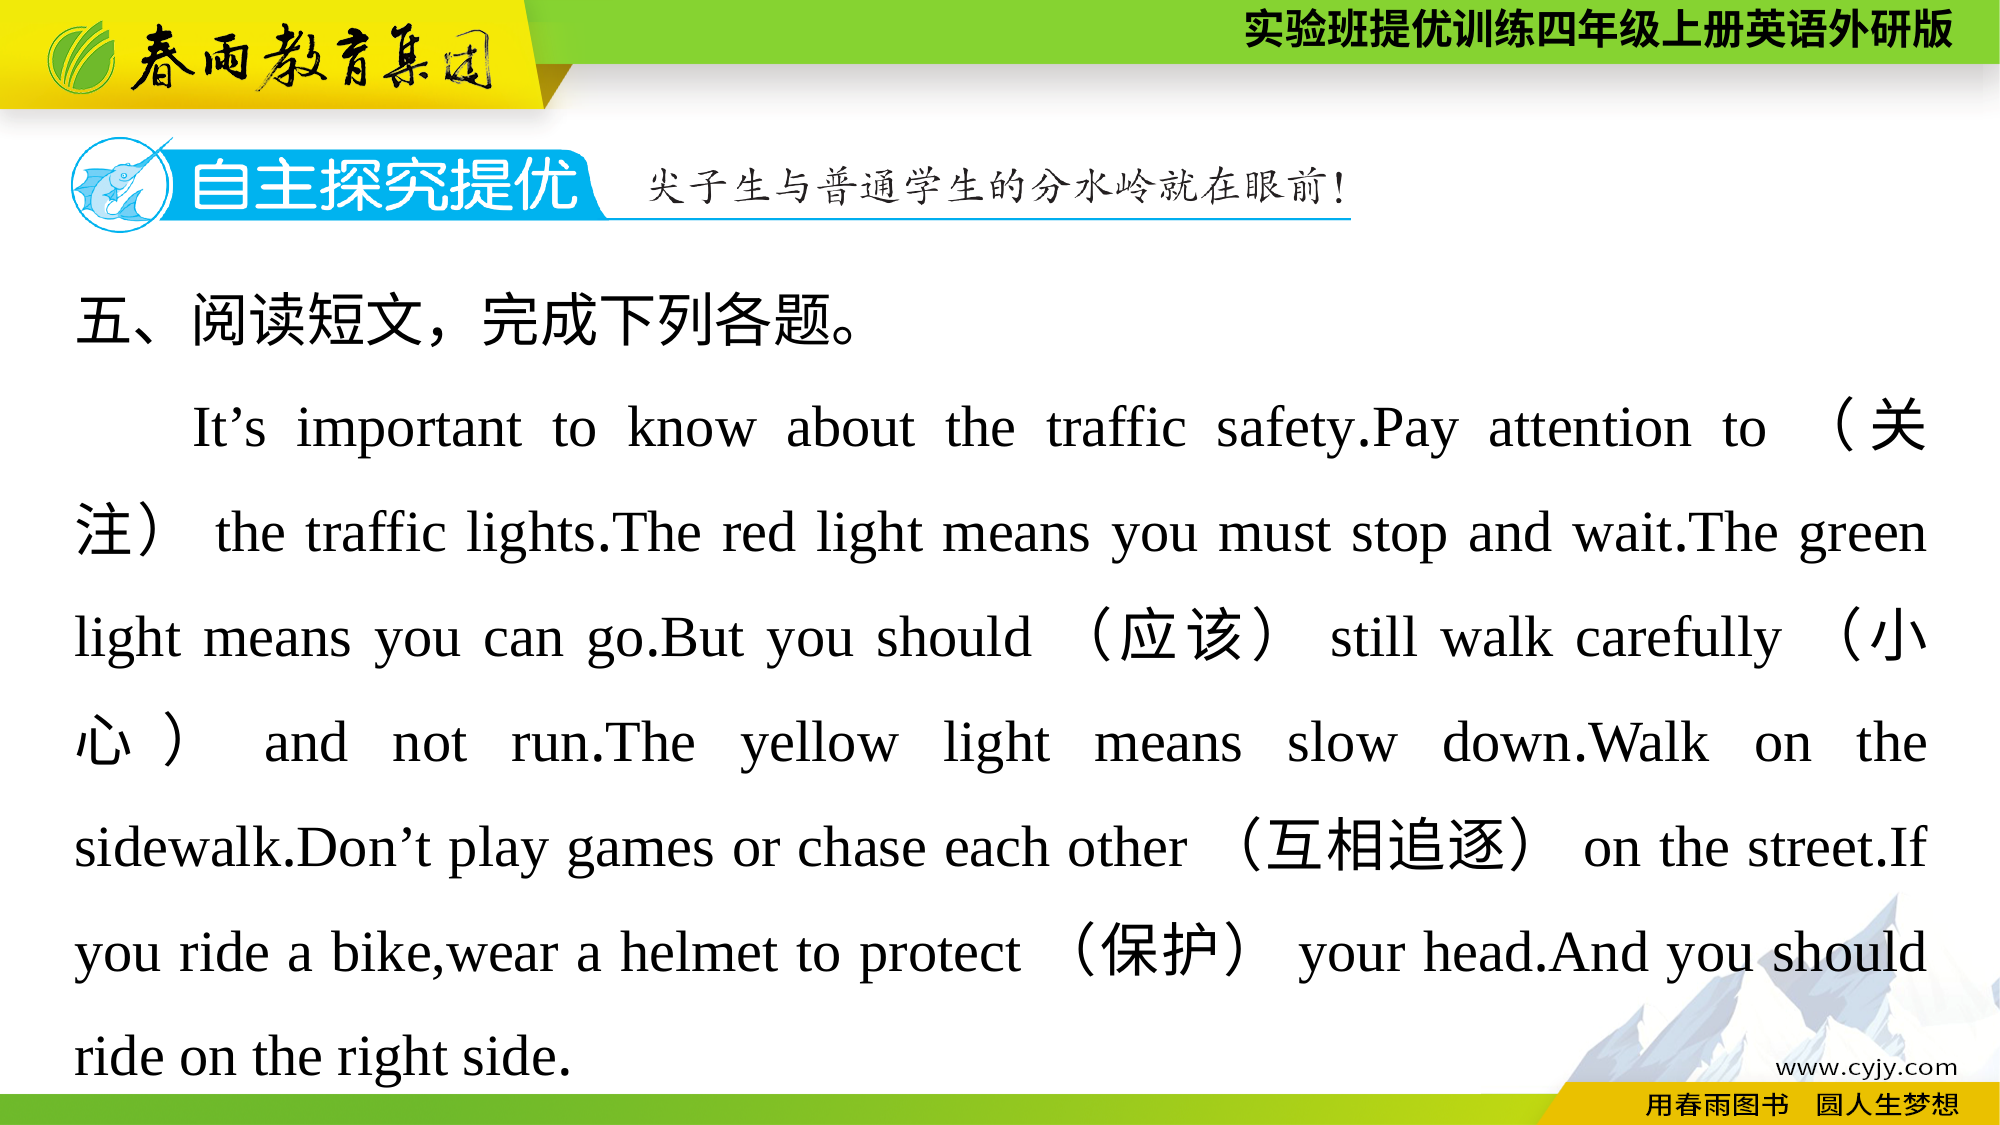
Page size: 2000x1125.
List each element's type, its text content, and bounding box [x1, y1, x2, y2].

picture [0, 0, 2000, 1125]
list 五、阅读短文，完成下列各题。 It’s important to know about the traffic safety.Pay attention to（关注）the traffic lights.The red light means you must stop and wait.The green light means you can go.But you should（应该）still walk carefully（小心）and not run.The yellow light means slow down.Walk on the sidewalk.Don’t play games or chase each other（互相追逐）on the street.If you ride a bike,wear a helmet to protect（保护）your head.And you should ride on the right side. [59, 240, 1944, 985]
